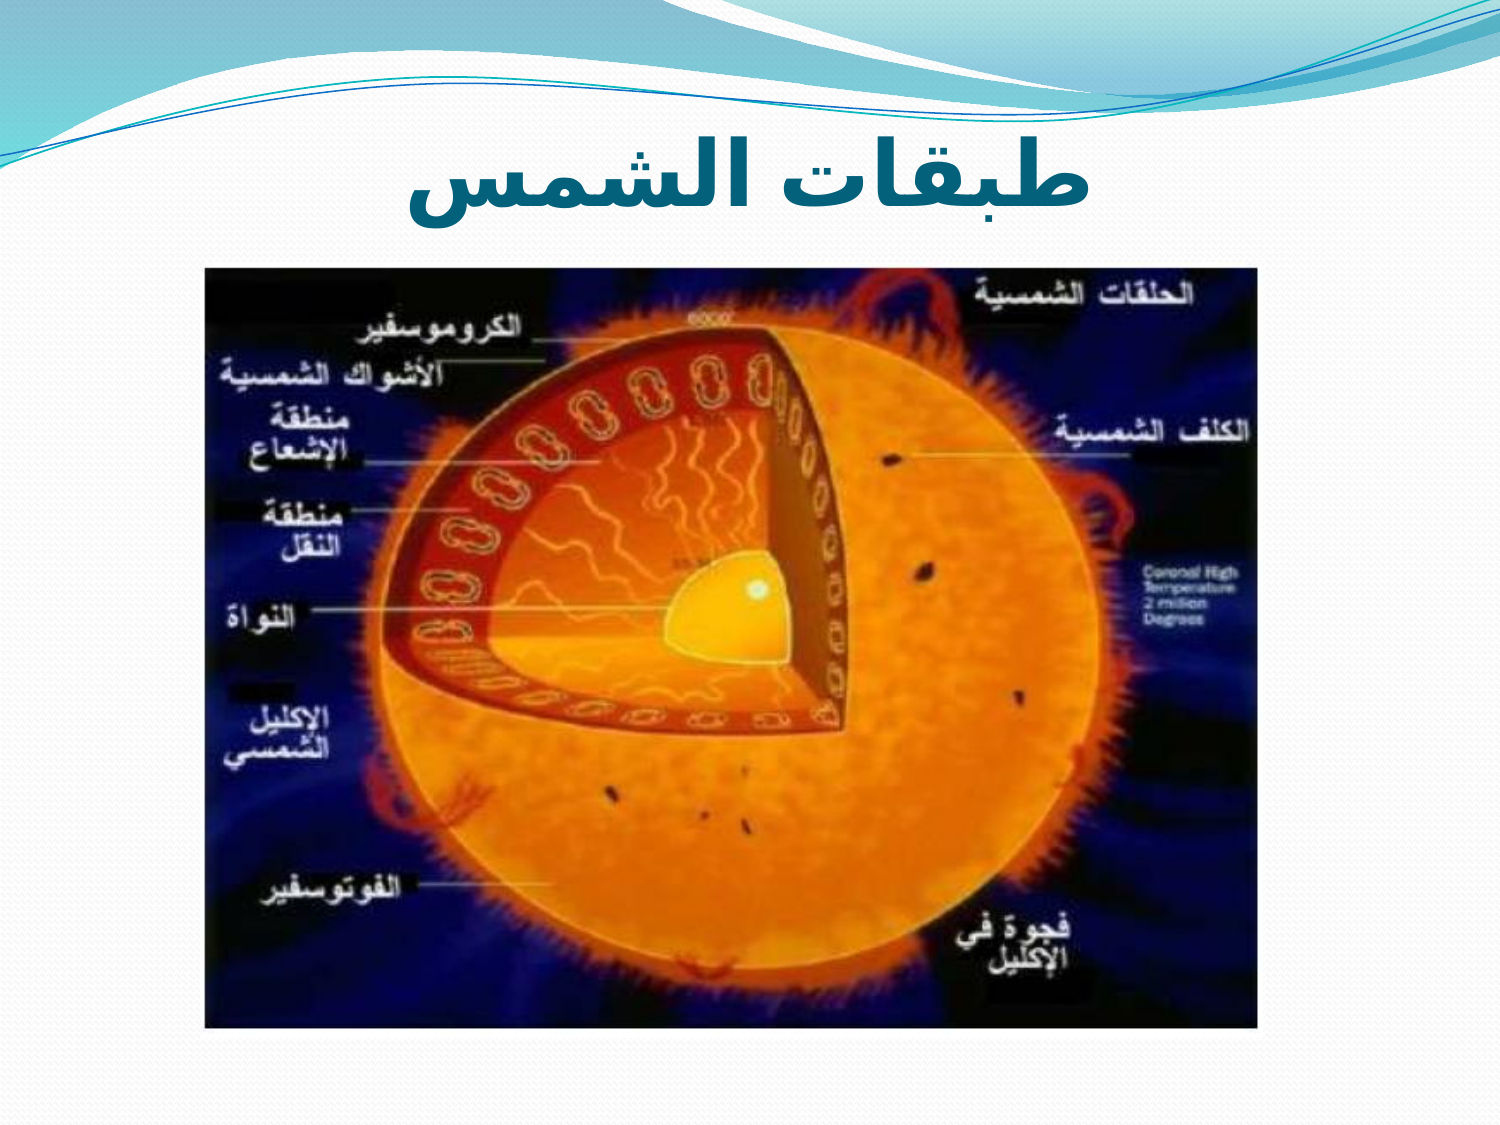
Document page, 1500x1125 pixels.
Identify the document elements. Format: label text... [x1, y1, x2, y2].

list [199, 262, 1263, 1038]
title طبقات الشمس [75, 115, 1425, 225]
